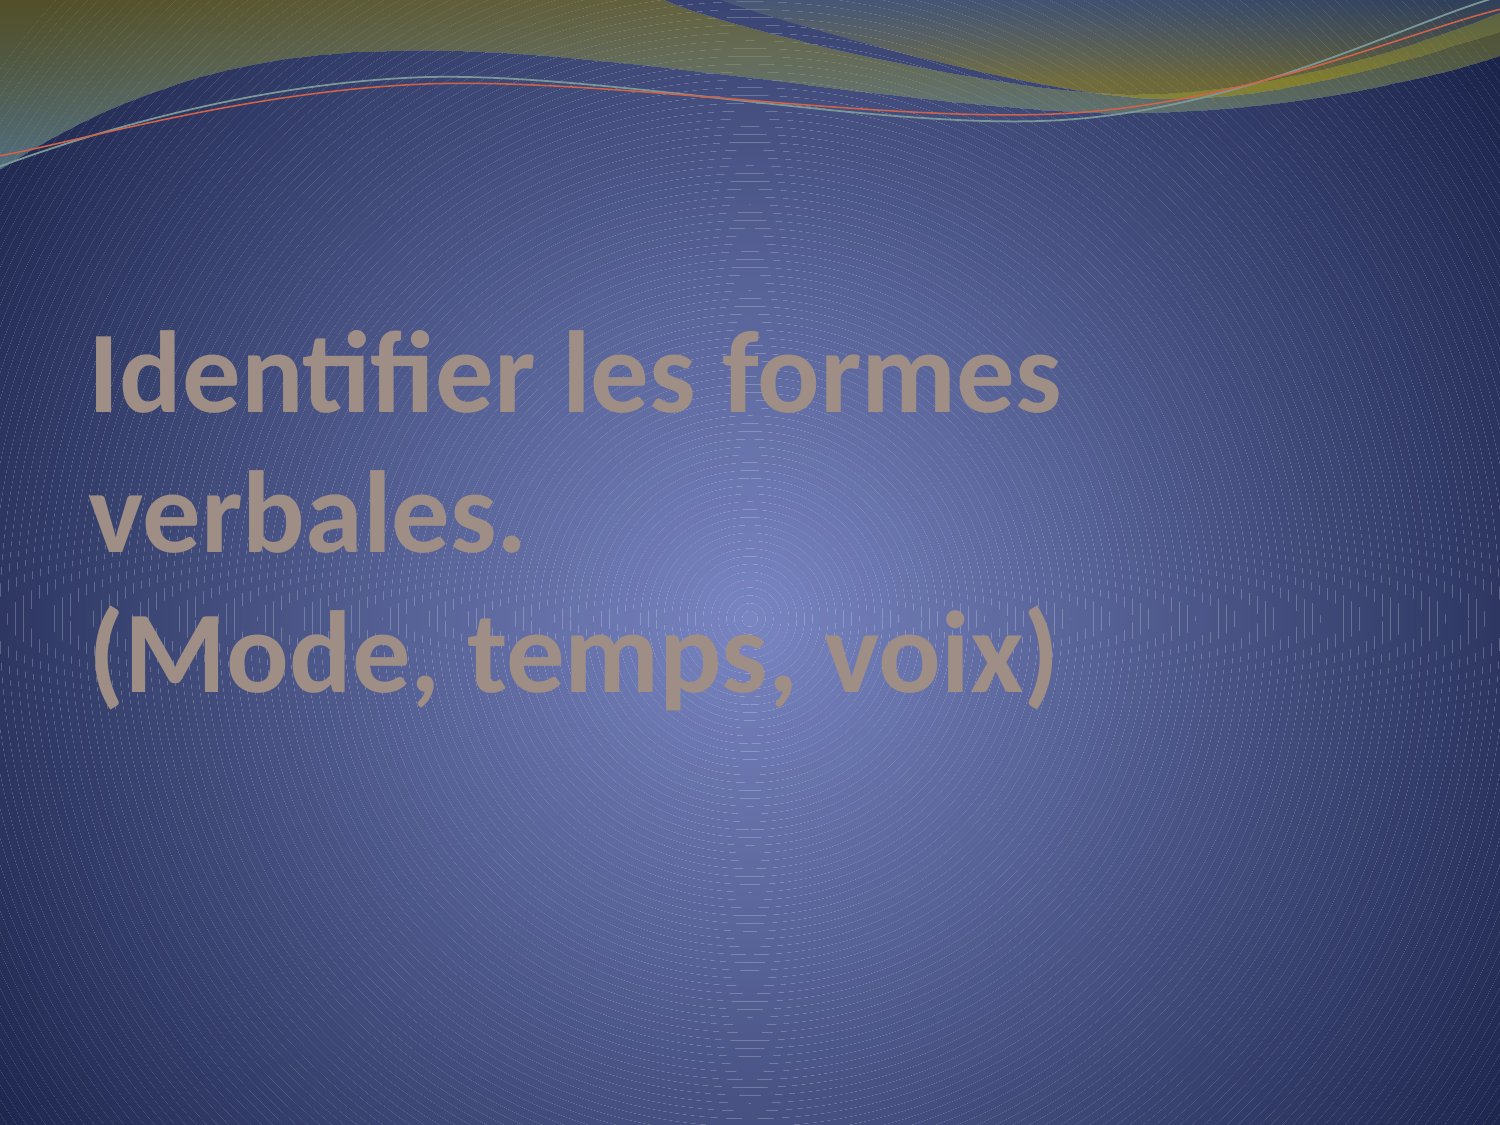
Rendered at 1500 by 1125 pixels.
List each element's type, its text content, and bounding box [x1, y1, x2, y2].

title Identifier les formes verbales. (Mode, temps, voix) [88, 231, 1364, 716]
